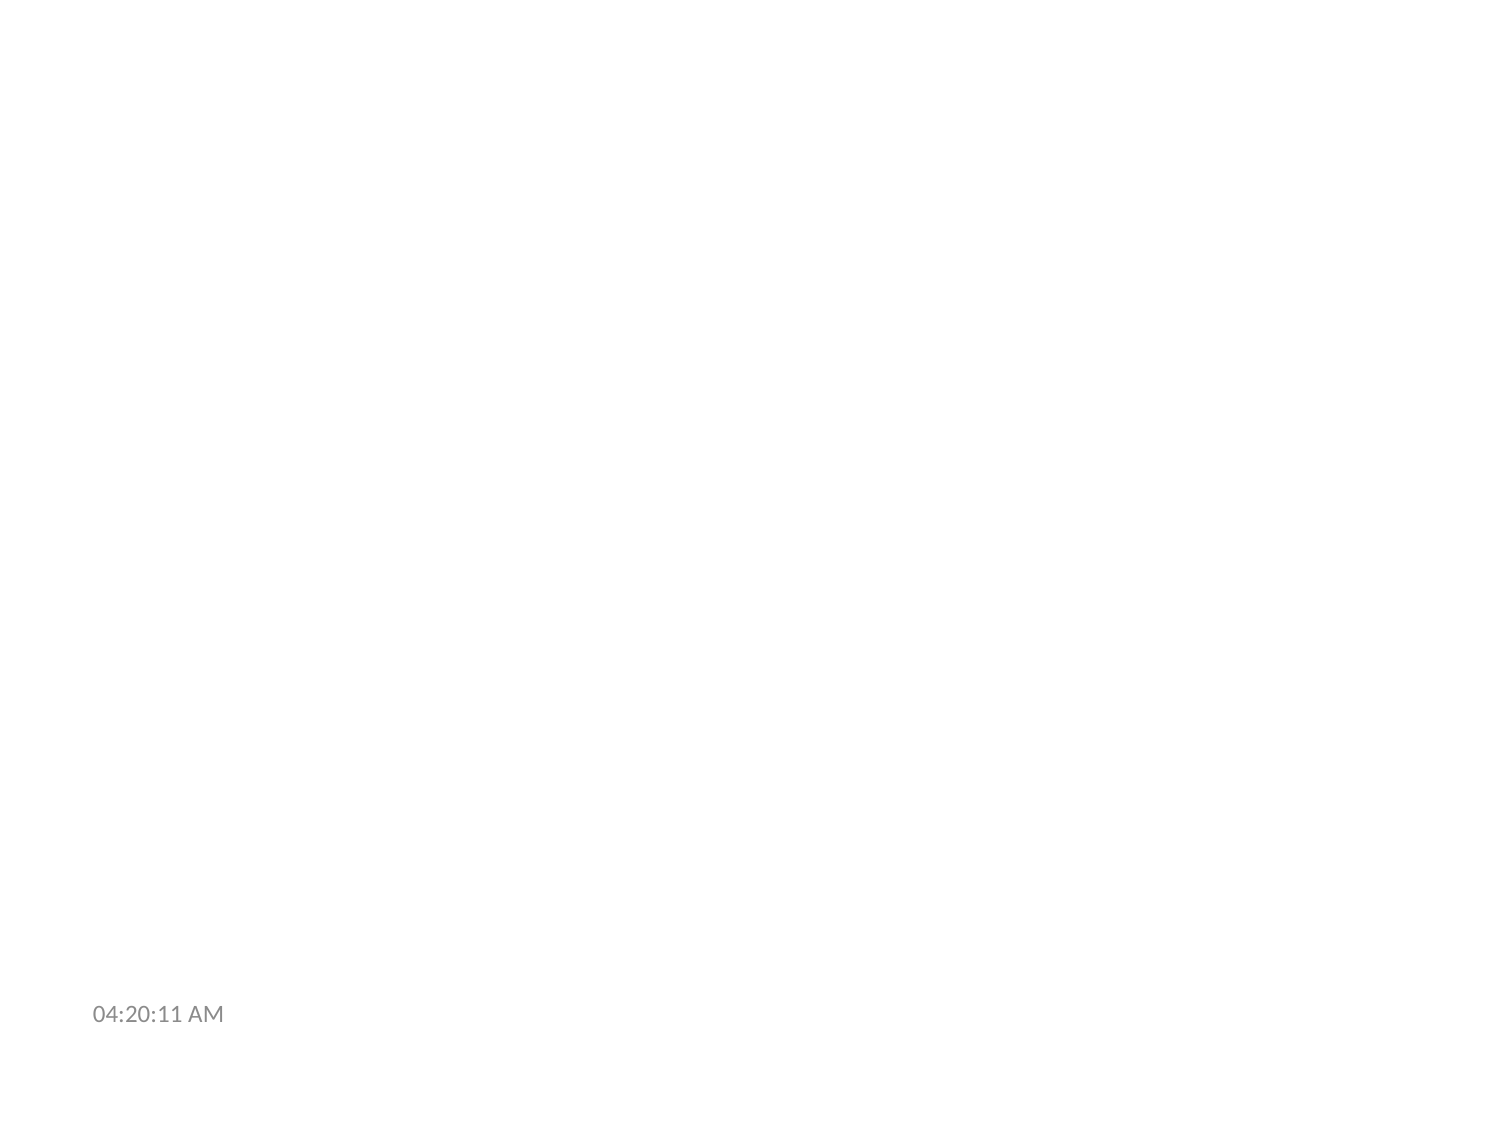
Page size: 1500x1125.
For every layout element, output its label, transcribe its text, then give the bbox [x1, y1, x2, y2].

text_box 3:35:09 PM [77, 982, 428, 1043]
